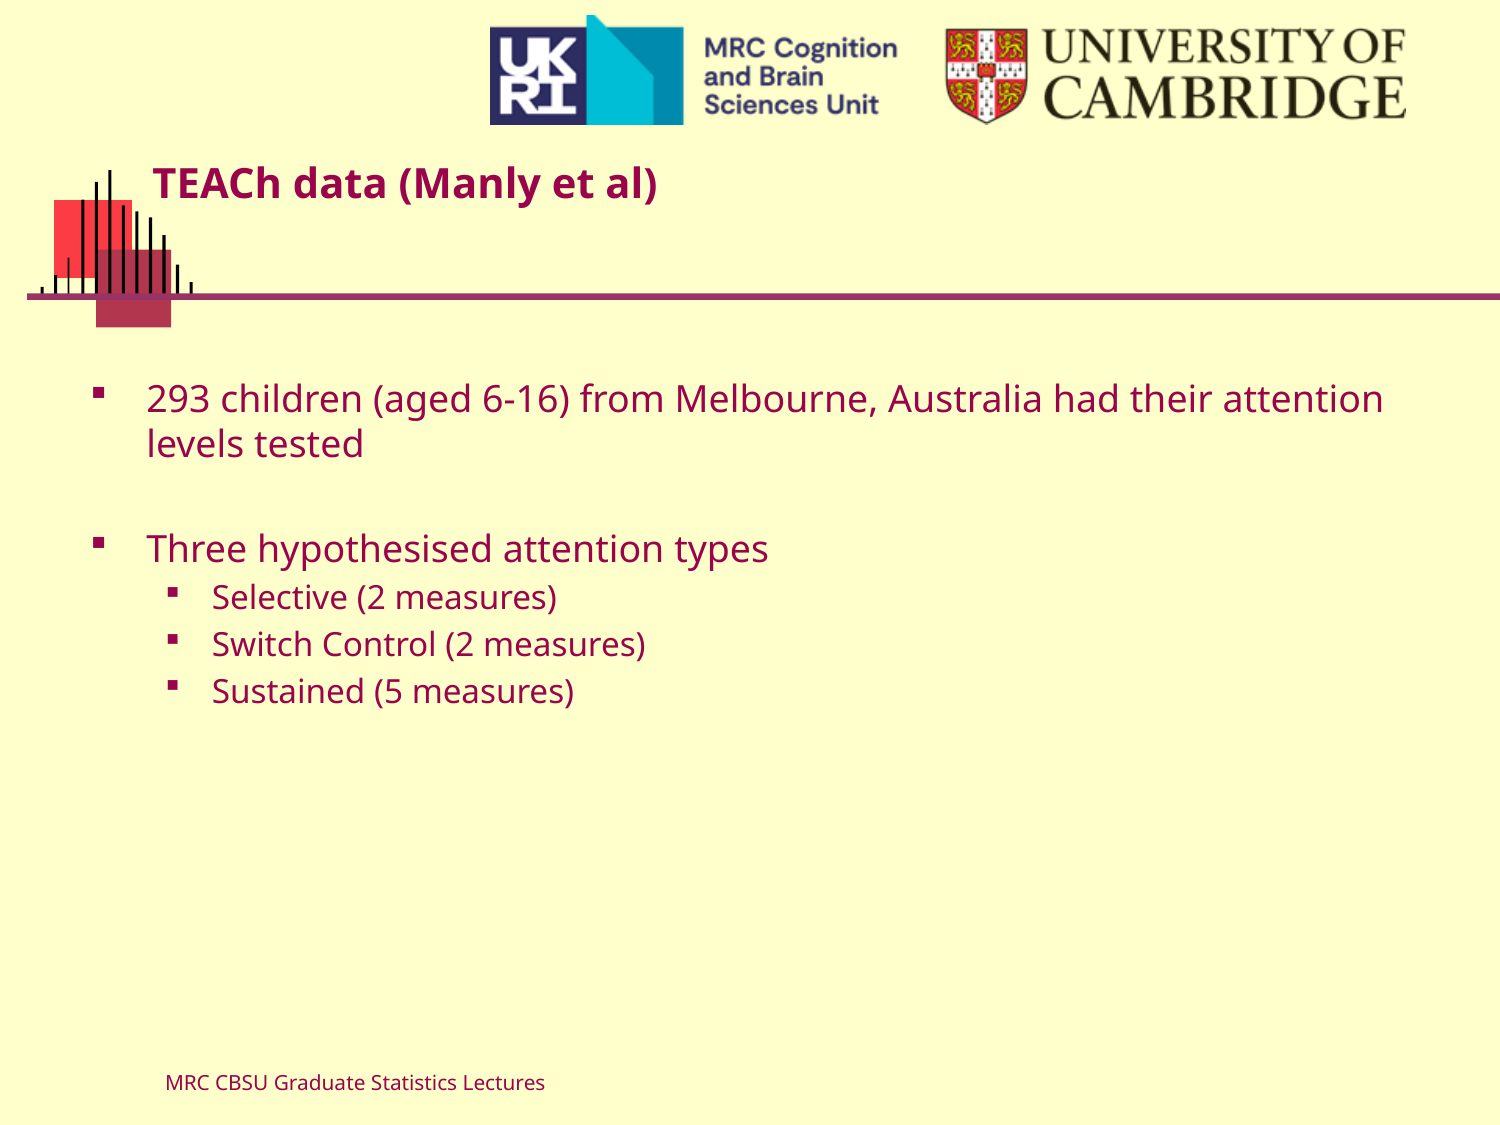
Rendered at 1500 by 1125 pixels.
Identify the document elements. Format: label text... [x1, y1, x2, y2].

list 293 children (aged 6-16) from Melbourne, Australia had their attention levels tested Three hypothesised attention types Selective (2 measures) Switch Control (2 measures) Sustained (5 measures) [75, 262, 1425, 1038]
footer MRC CBSU Graduate Statistics Lectures [149, 1062, 988, 1101]
title TEACh data (Manly et al) [137, 137, 988, 233]
picture [490, 15, 1406, 125]
